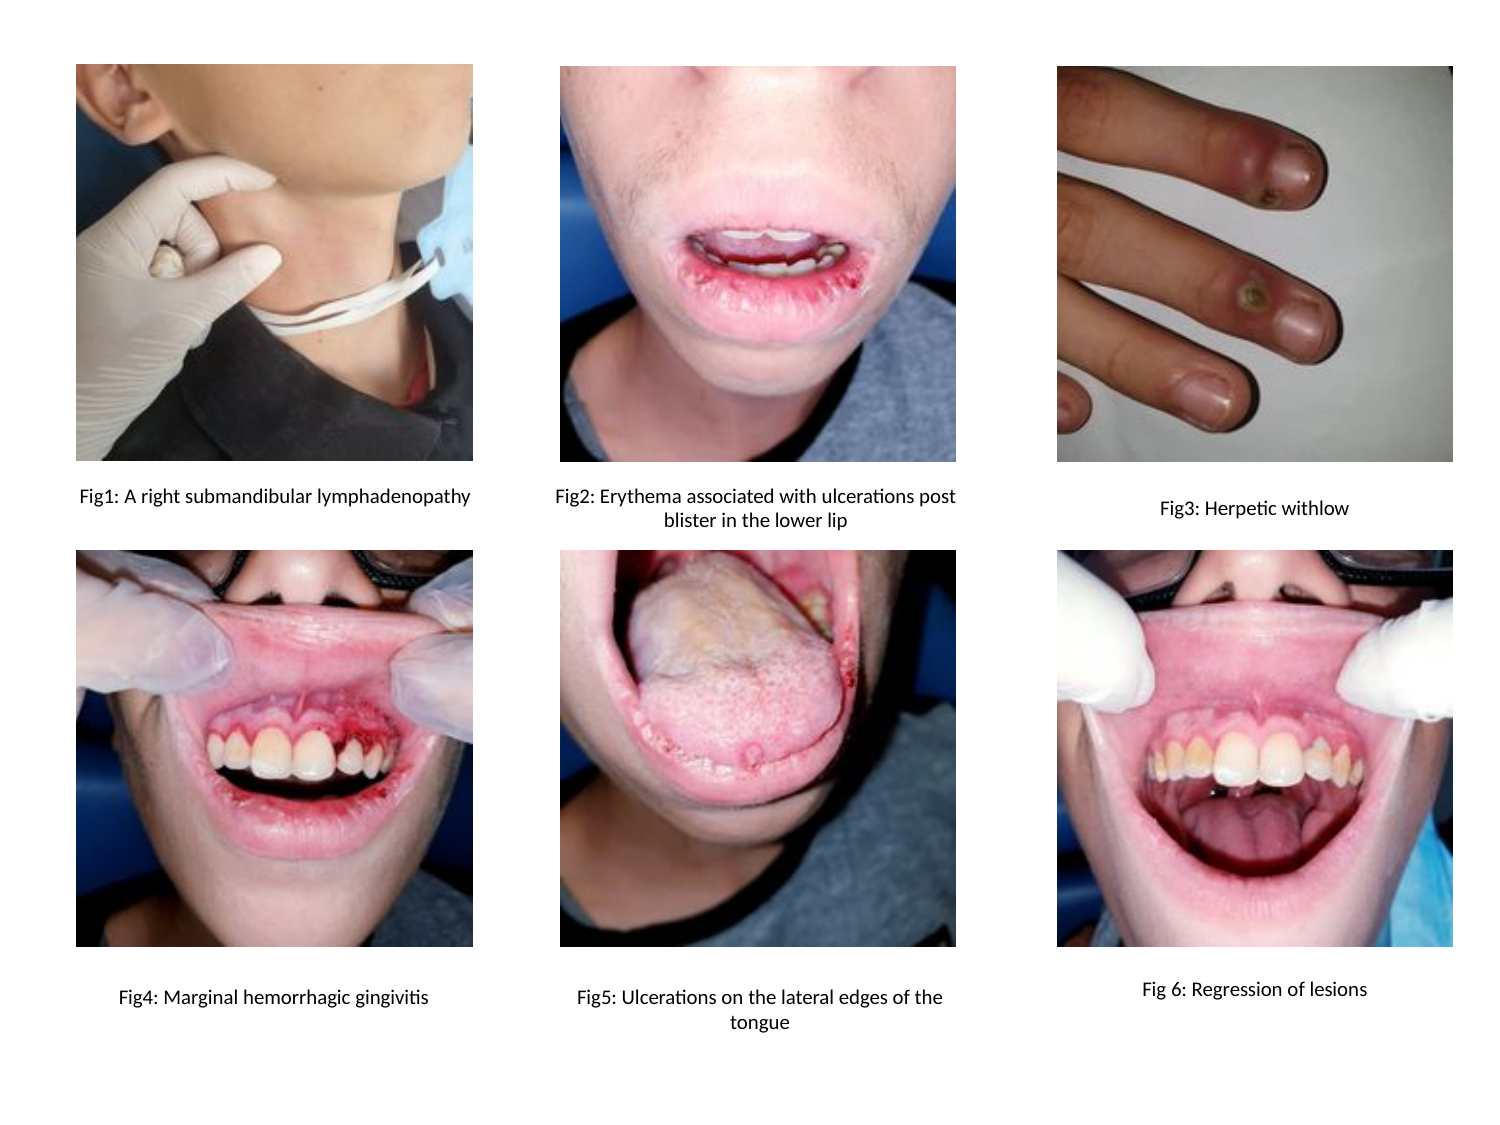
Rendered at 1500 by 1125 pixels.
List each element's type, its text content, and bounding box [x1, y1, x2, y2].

picture [1056, 66, 1453, 463]
text_box Fig 6: Regression of lesions [1127, 968, 1383, 1009]
text_box Fig1: A right submandibular lymphadenopathy [64, 474, 502, 515]
text_box Fig4: Marginal hemorrhagic gingivitis [75, 975, 473, 1016]
picture [76, 550, 473, 947]
text_box Fig2: Erythema associated with ulcerations post blister in the lower lip [537, 474, 975, 540]
picture [559, 550, 957, 947]
picture [559, 66, 957, 463]
picture [76, 64, 473, 461]
picture [1056, 550, 1453, 947]
text_box Fig5: Ulcerations on the lateral edges of the tongue [537, 975, 983, 1041]
text_box Fig3: Herpetic withlow [1145, 486, 1365, 527]
